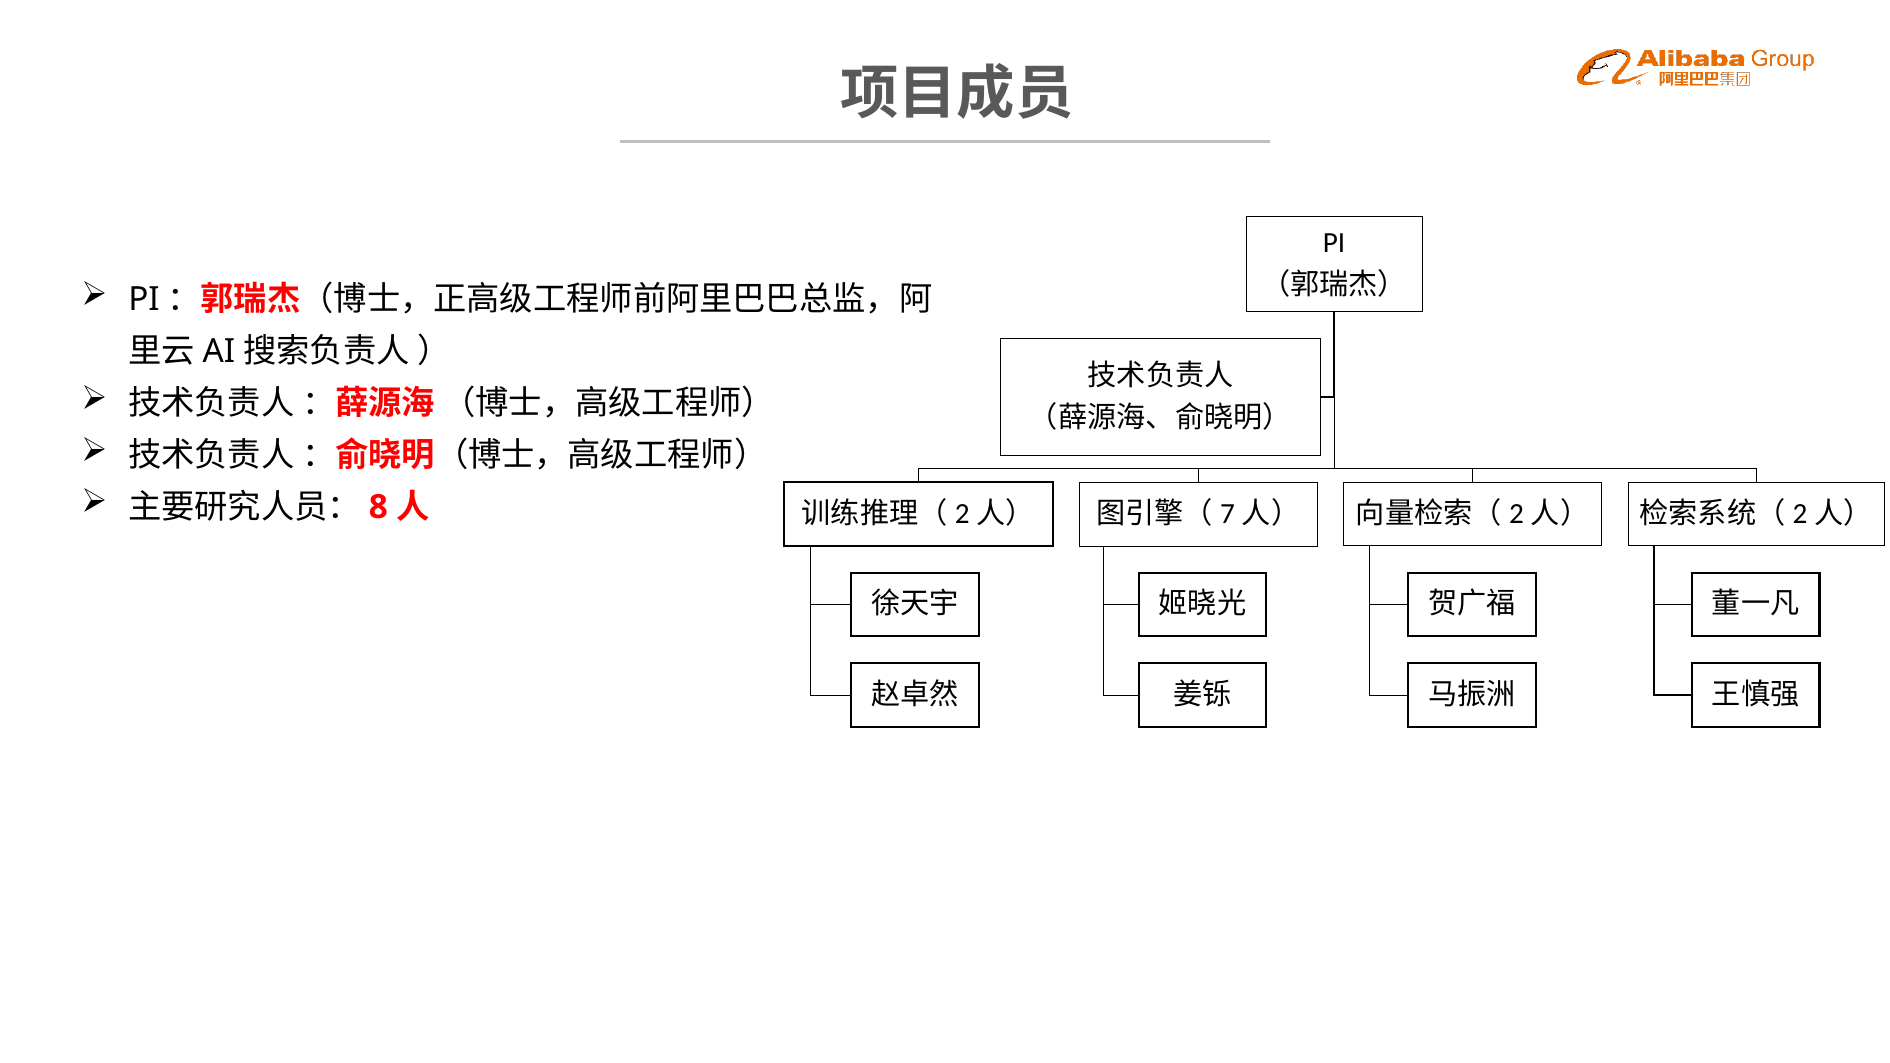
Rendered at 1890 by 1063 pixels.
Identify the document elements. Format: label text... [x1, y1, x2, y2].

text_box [783, 23, 1885, 921]
text_box PI：郭瑞杰（博士，正高级工程师前阿里巴巴总监，阿里云AI搜索负责人 ） 技术负责人 ：薛源海 （博士，高级工程师） 技术负责人 ：俞晓明（博士，高级工程师） 主要研究人员：8人 [66, 258, 783, 533]
title 项目成员 [58, 35, 783, 154]
